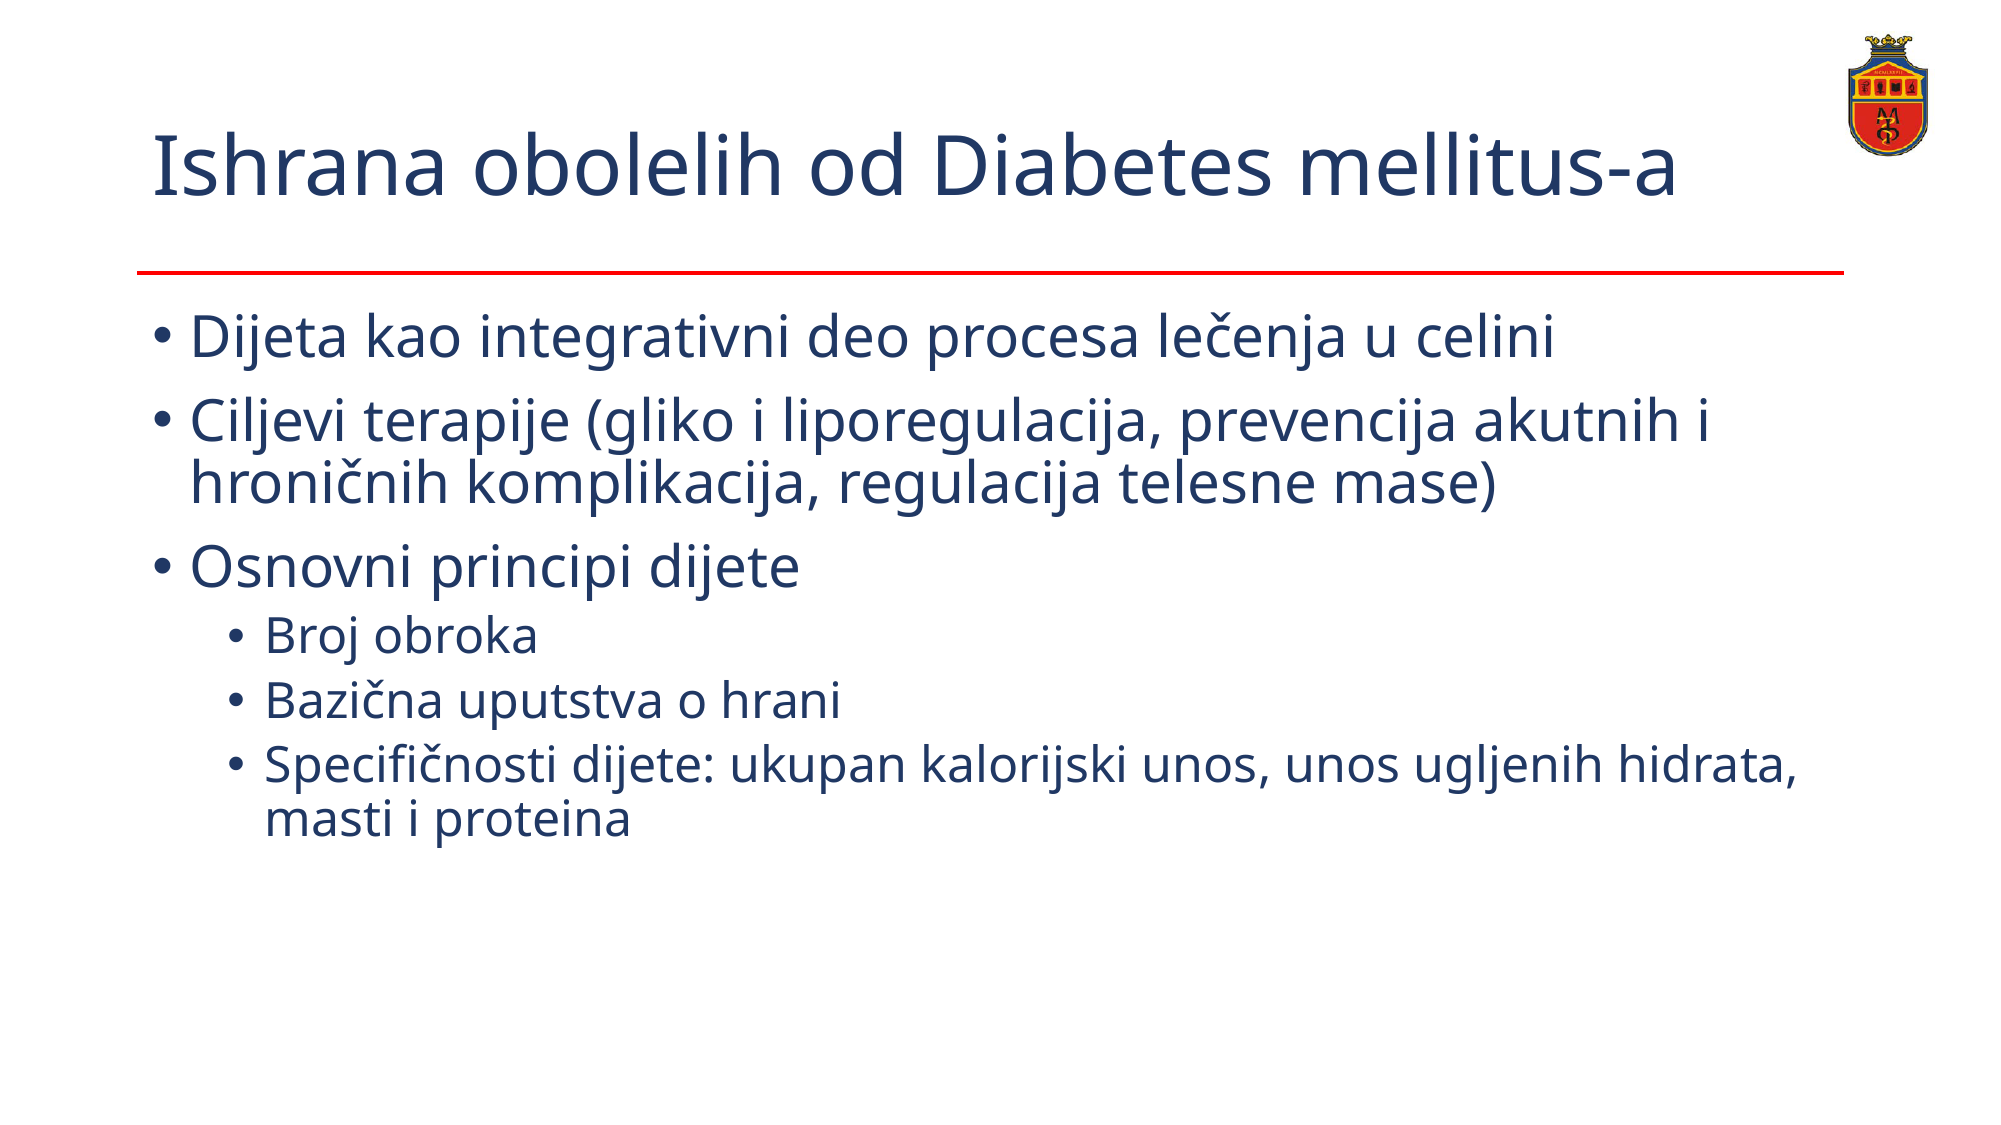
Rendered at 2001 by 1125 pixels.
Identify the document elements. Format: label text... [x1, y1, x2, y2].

list Dijeta kao integrativni deo procesa lečenja u celini Ciljevi terapije (gliko i liporegulacija, prevencija akutnih i hroničnih komplikacija, regulacija telesne mase) Osnovni principi dijete Broj obroka Bazična uputstva o hrani Specifičnosti dijete: ukupan kalorijski unos, unos ugljenih hidrata, masti i proteina [137, 299, 1863, 1014]
picture [1794, 16, 1969, 189]
title Ishrana obolelih od Diabetes mellitus-a [137, 59, 1863, 278]
